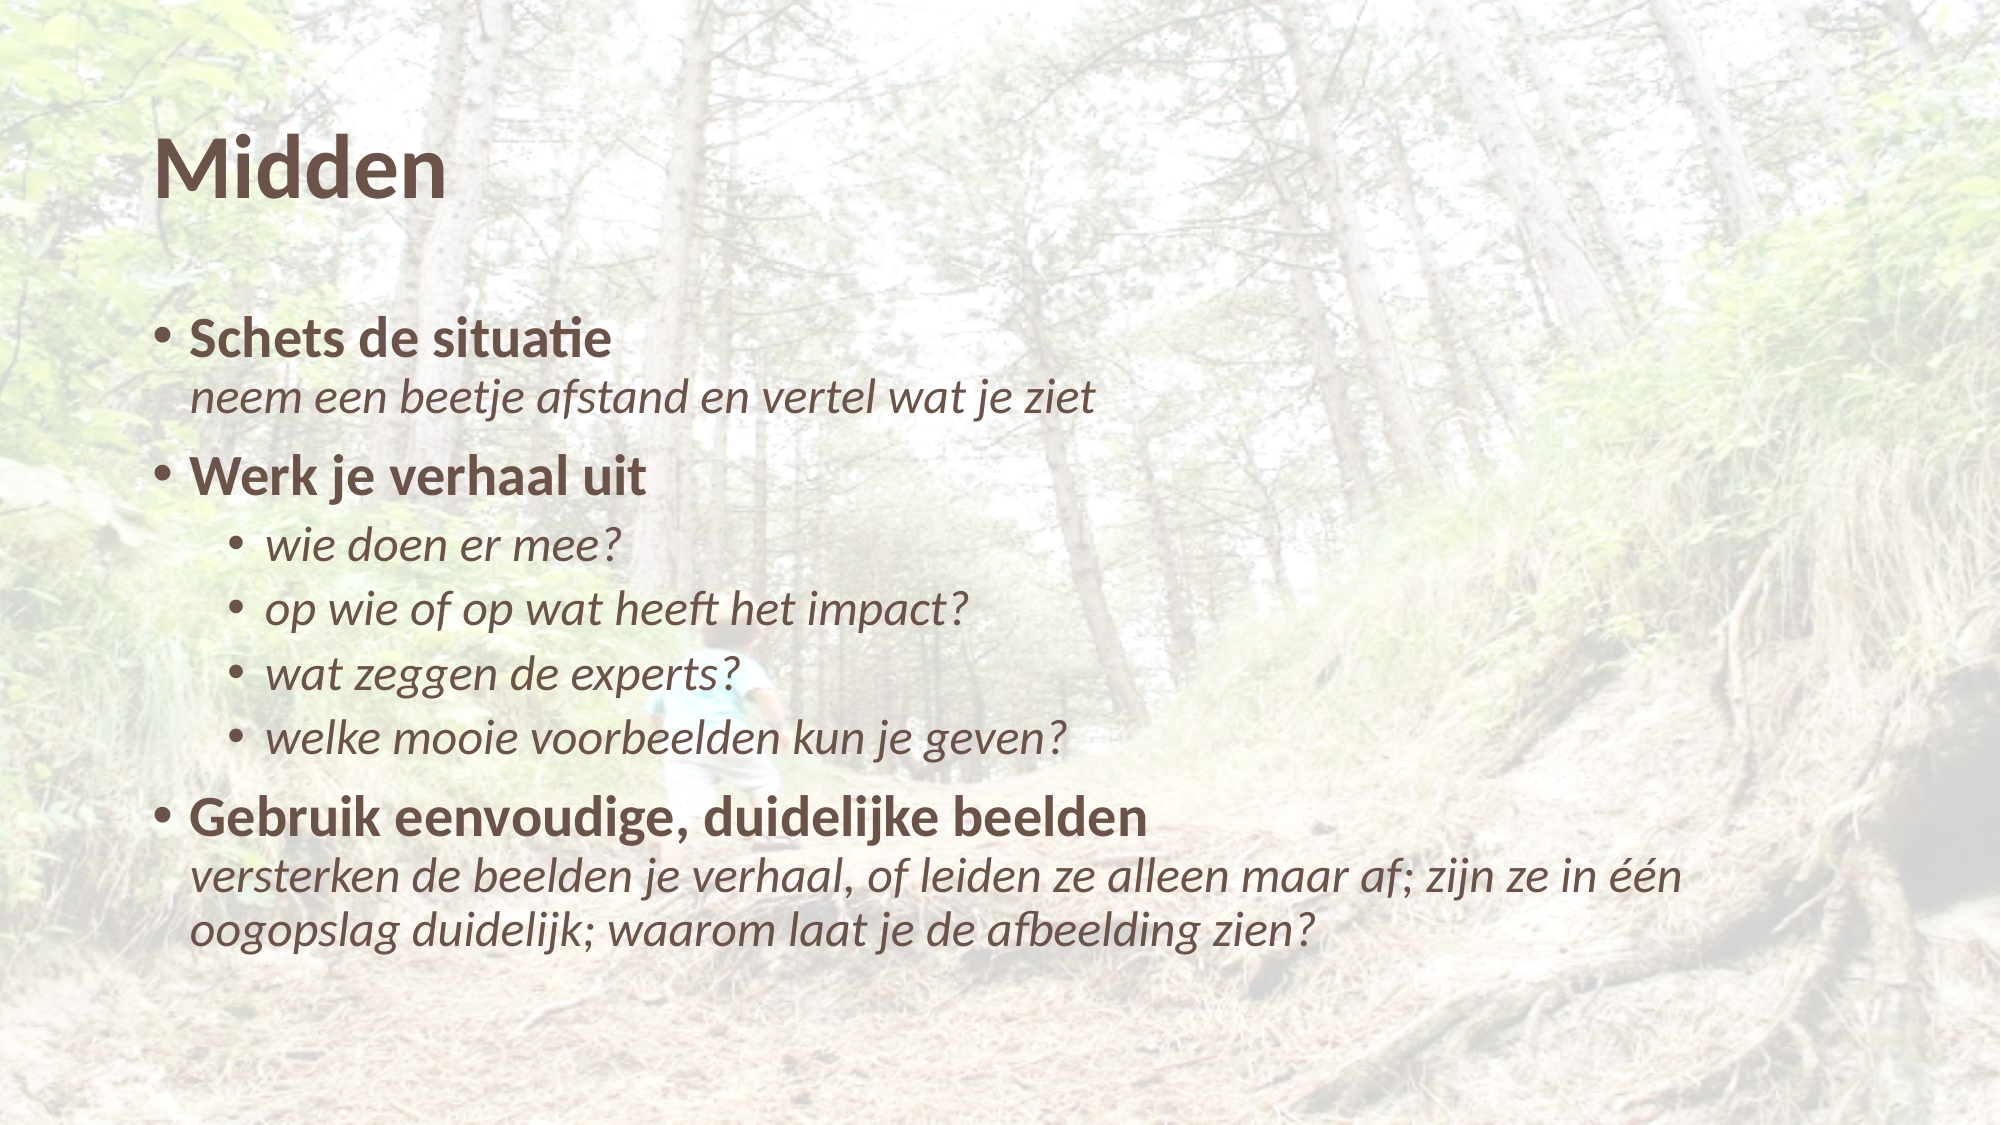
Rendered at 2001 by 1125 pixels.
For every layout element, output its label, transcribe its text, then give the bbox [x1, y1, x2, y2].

list Schets de situatie neem een beetje afstand en vertel wat je ziet Werk je verhaal uit wie doen er mee? op wie of op wat heeft het impact? wat zeggen de experts? welke mooie voorbeelden kun je geven? Gebruik eenvoudige, duidelijke beelden versterken de beelden je verhaal, of leiden ze alleen maar af; zijn ze in één oogopslag duidelijk; waarom laat je de afbeelding zien? [137, 299, 1863, 1014]
title Midden [137, 59, 1863, 278]
